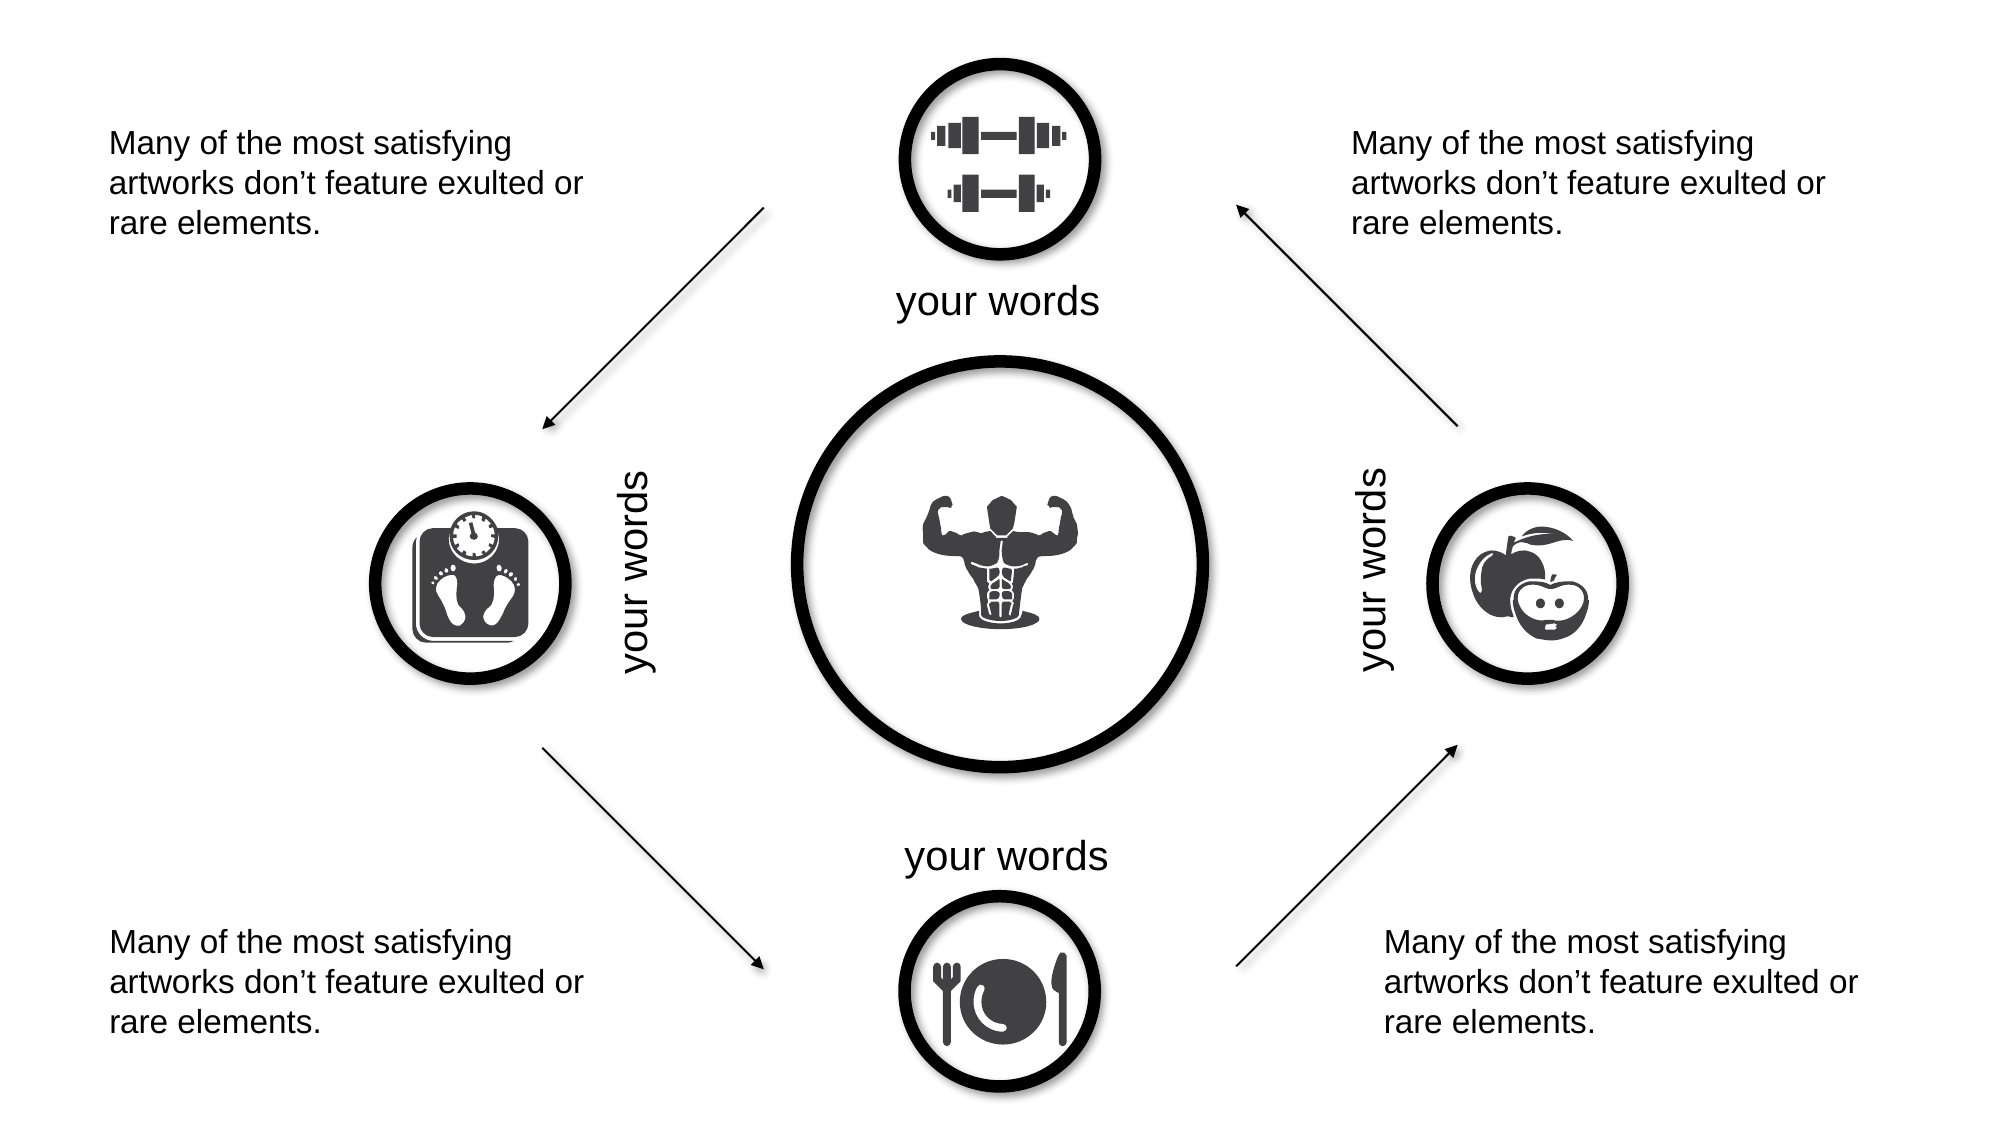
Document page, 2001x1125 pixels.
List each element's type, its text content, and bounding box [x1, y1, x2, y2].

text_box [921, 495, 1079, 630]
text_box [1236, 204, 1458, 427]
text_box Many of the most satisfying artworks don’t feature exulted or rare elements. [94, 113, 656, 249]
text_box [903, 63, 1097, 256]
text_box Many of the most satisfying artworks don’t feature exulted or rare elements. [1336, 113, 1898, 249]
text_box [1236, 744, 1458, 967]
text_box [1466, 526, 1589, 641]
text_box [542, 747, 764, 970]
text_box your words [889, 821, 1136, 887]
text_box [412, 511, 529, 643]
text_box Many of the most satisfying artworks don’t feature exulted or rare elements. [94, 912, 656, 1048]
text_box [542, 207, 764, 430]
text_box your words [881, 266, 1122, 332]
text_box [374, 487, 567, 680]
text_box [796, 360, 1204, 769]
text_box your words [598, 443, 663, 690]
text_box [933, 952, 1067, 1047]
text_box your words [1336, 441, 1401, 688]
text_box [931, 116, 1067, 213]
text_box Many of the most satisfying artworks don’t feature exulted or rare elements. [1368, 913, 1930, 1048]
text_box [903, 895, 1096, 1088]
text_box [1431, 487, 1624, 680]
